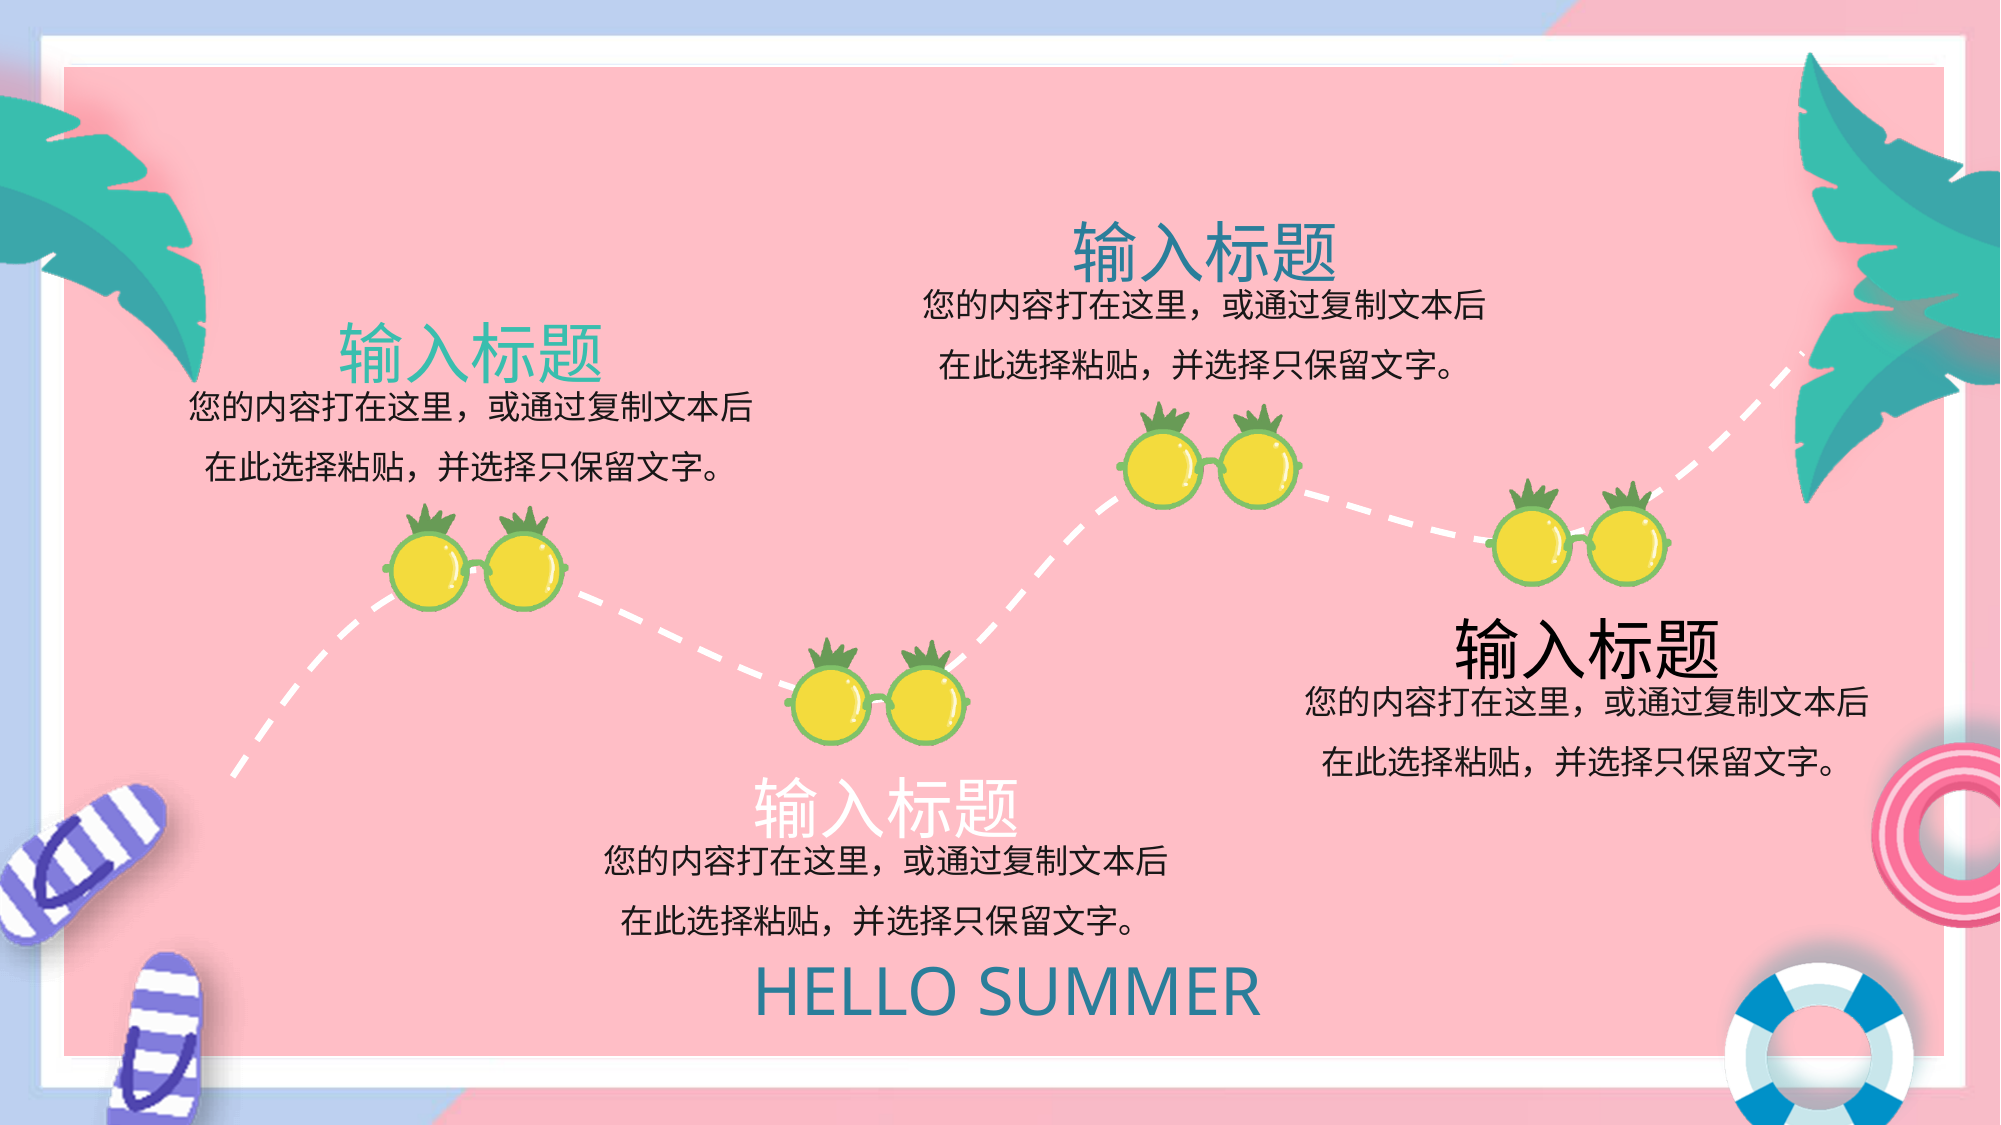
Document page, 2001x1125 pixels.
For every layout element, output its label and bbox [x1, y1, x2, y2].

text_box [901, 162, 1509, 525]
picture [1675, 687, 2000, 1125]
picture [0, 0, 350, 456]
text_box [1284, 457, 1891, 791]
text_box [0, 0, 1675, 1125]
picture [1650, 0, 2000, 578]
picture [0, 722, 434, 1125]
text_box [1891, 578, 2000, 687]
text_box [583, 616, 1190, 950]
text_box [167, 264, 775, 626]
